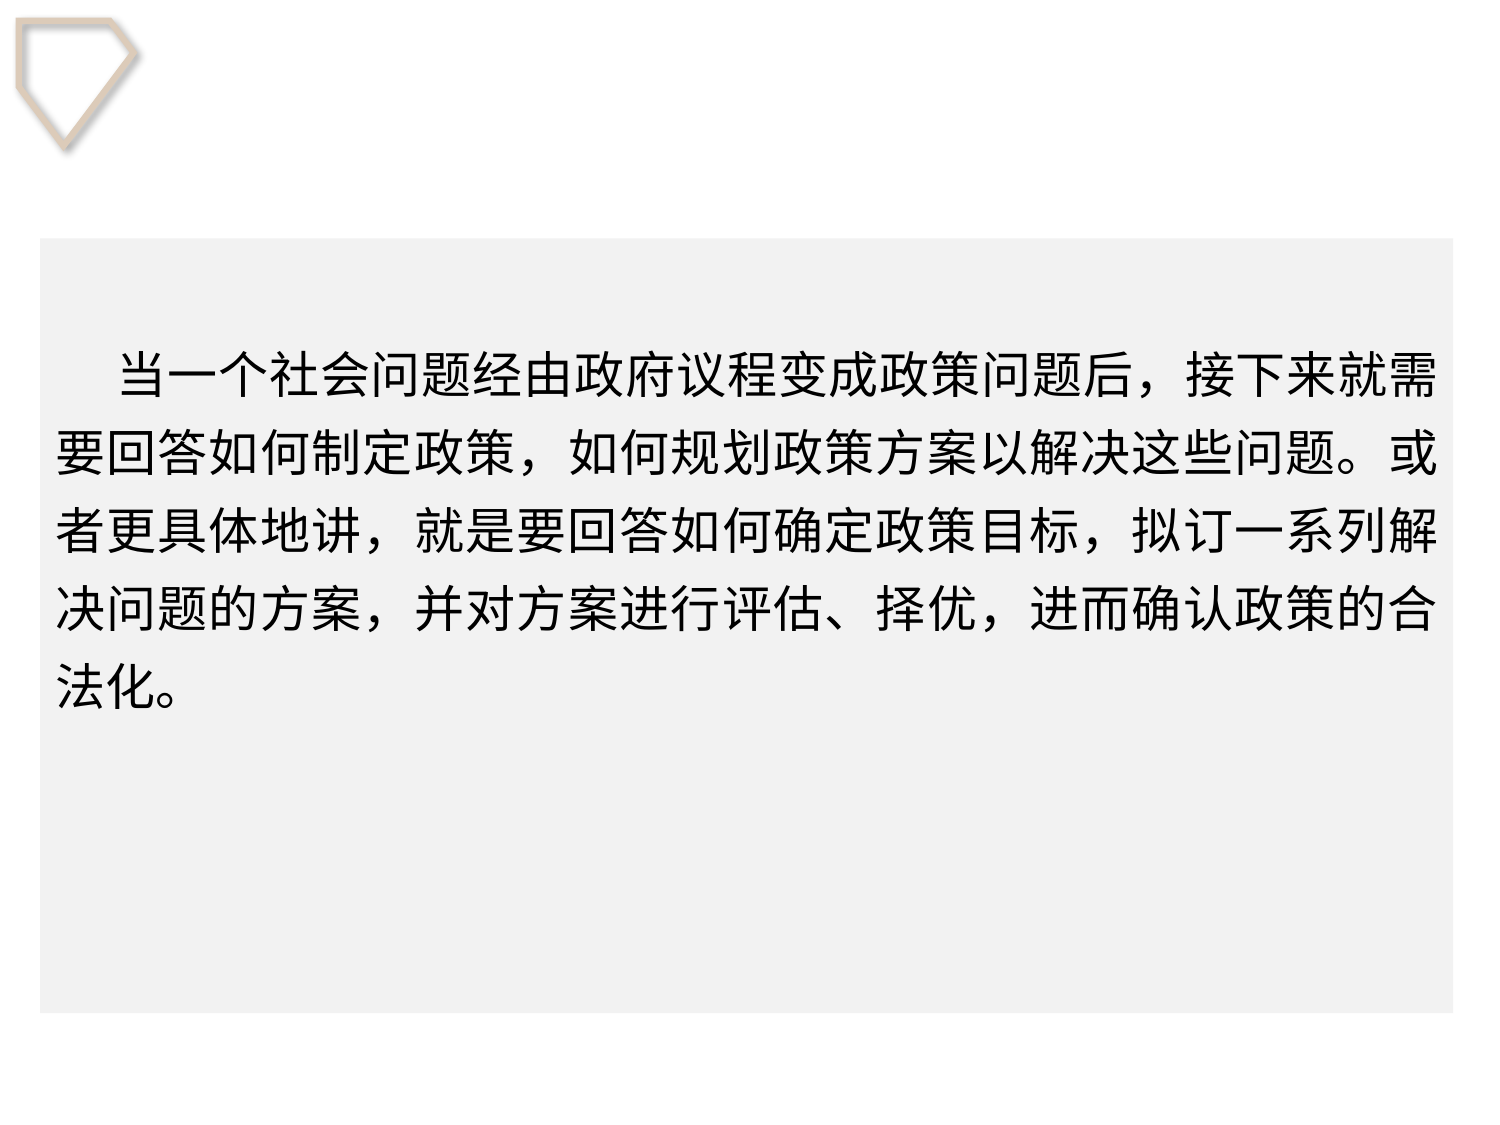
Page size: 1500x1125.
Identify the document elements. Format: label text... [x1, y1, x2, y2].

list 当一个社会问题经由政府议程变成政策问题后，接下来就需要回答如何制定政策，如何规划政策方案以解决这些问题。或者更具体地讲，就是要回答如何确定政策目标，拟订一系列解决问题的方案，并对方案进行评估、择优，进而确认政策的合法化。 [40, 238, 1454, 1014]
